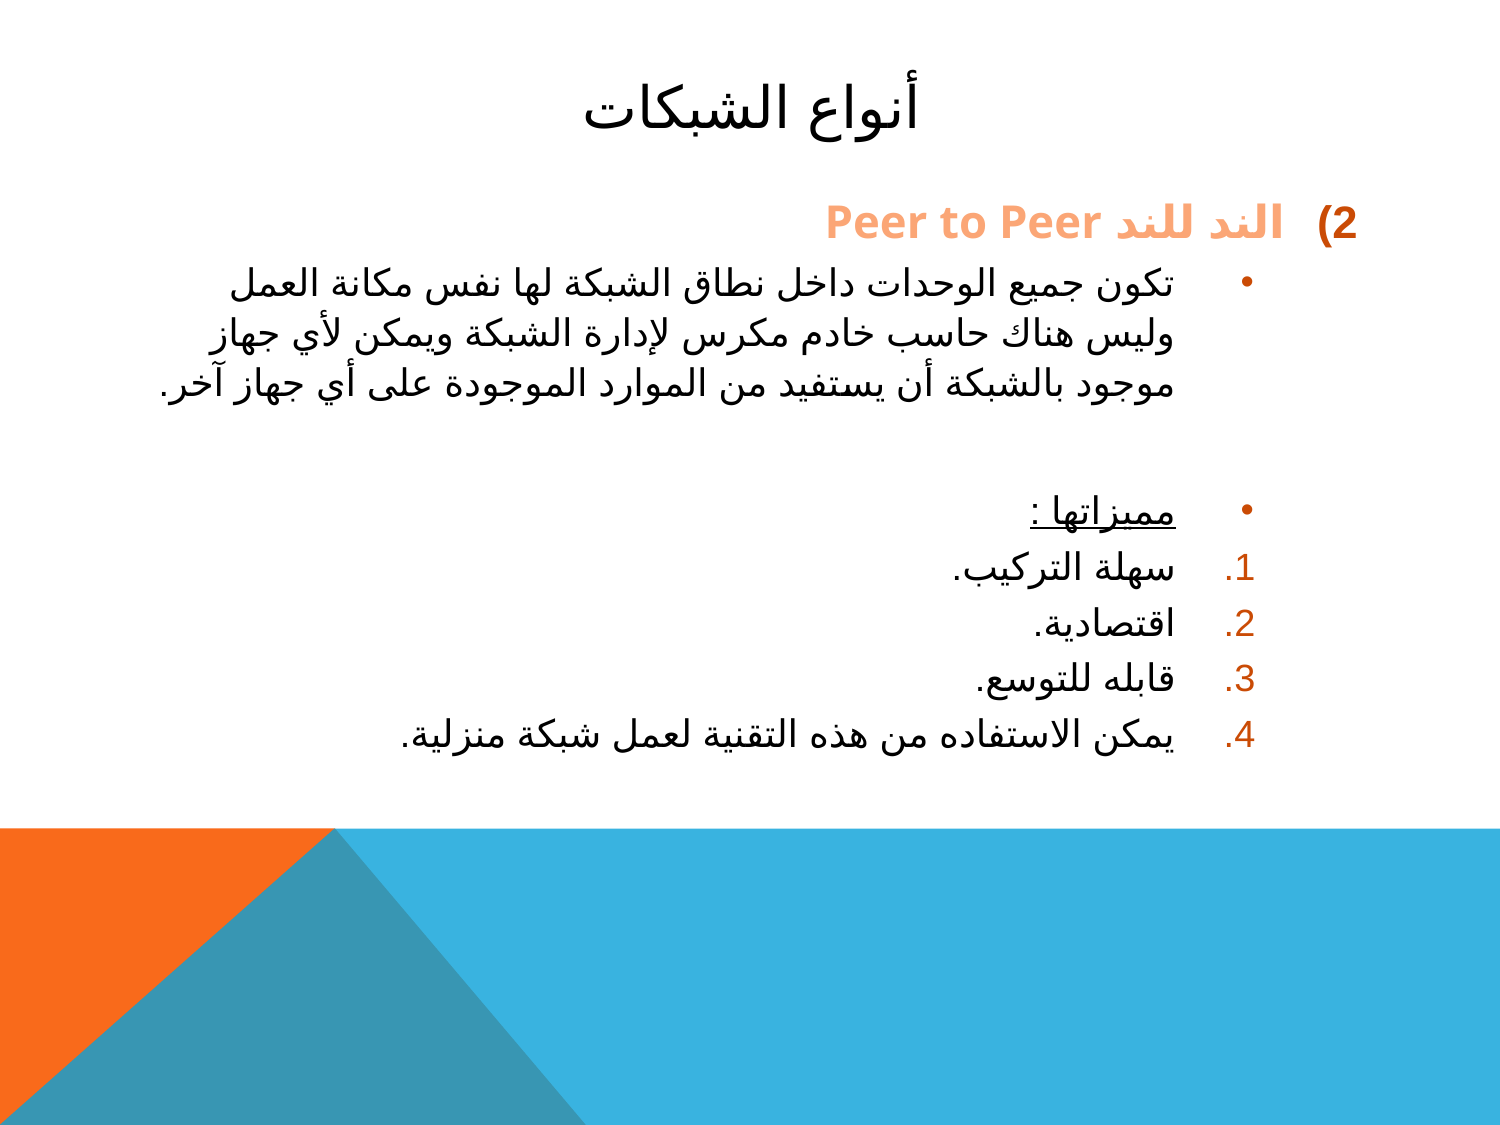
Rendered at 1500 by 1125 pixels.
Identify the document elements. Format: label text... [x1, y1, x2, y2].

list الند للند Peer to Peer تكون جميع الوحدات داخل نطاق الشبكة لها نفس مكانة العمل وليس هناك حاسب خادم مكرس لإدارة الشبكة ويمكن لأي جهاز موجود بالشبكة أن يستفيد من الموارد الموجودة على أي جهاز آخر. مميزاتها : سهلة التركيب. اقتصادية. قابله للتوسع. يمكن الاستفاده من هذه التقنية لعمل شبكة منزلية. [135, 180, 1369, 768]
title أنواع الشبكات [135, 60, 1369, 150]
